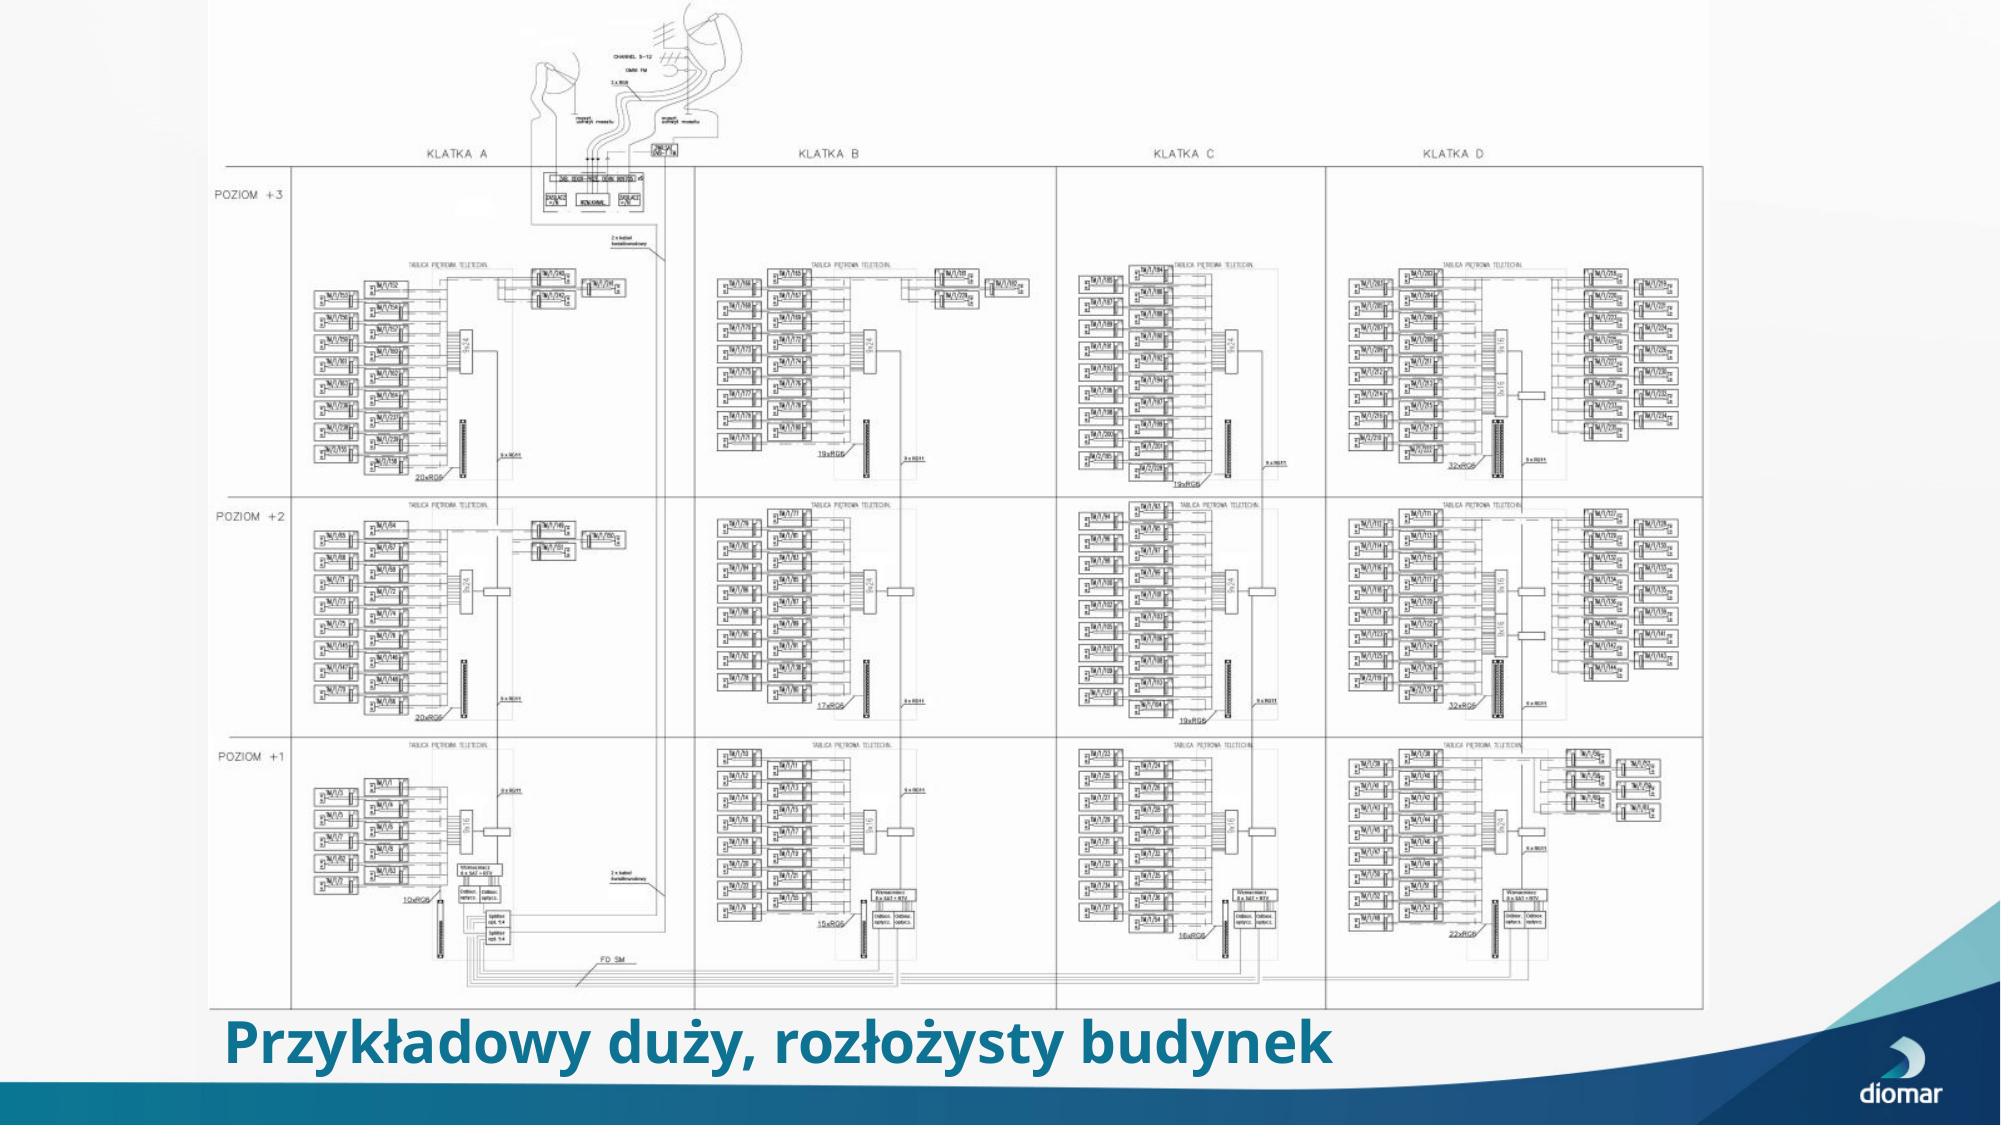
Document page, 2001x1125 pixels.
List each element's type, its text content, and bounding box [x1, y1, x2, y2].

picture [0, 0, 2001, 1125]
text_box Przykładowy duży, rozłożysty budynek [208, 1011, 1620, 1091]
